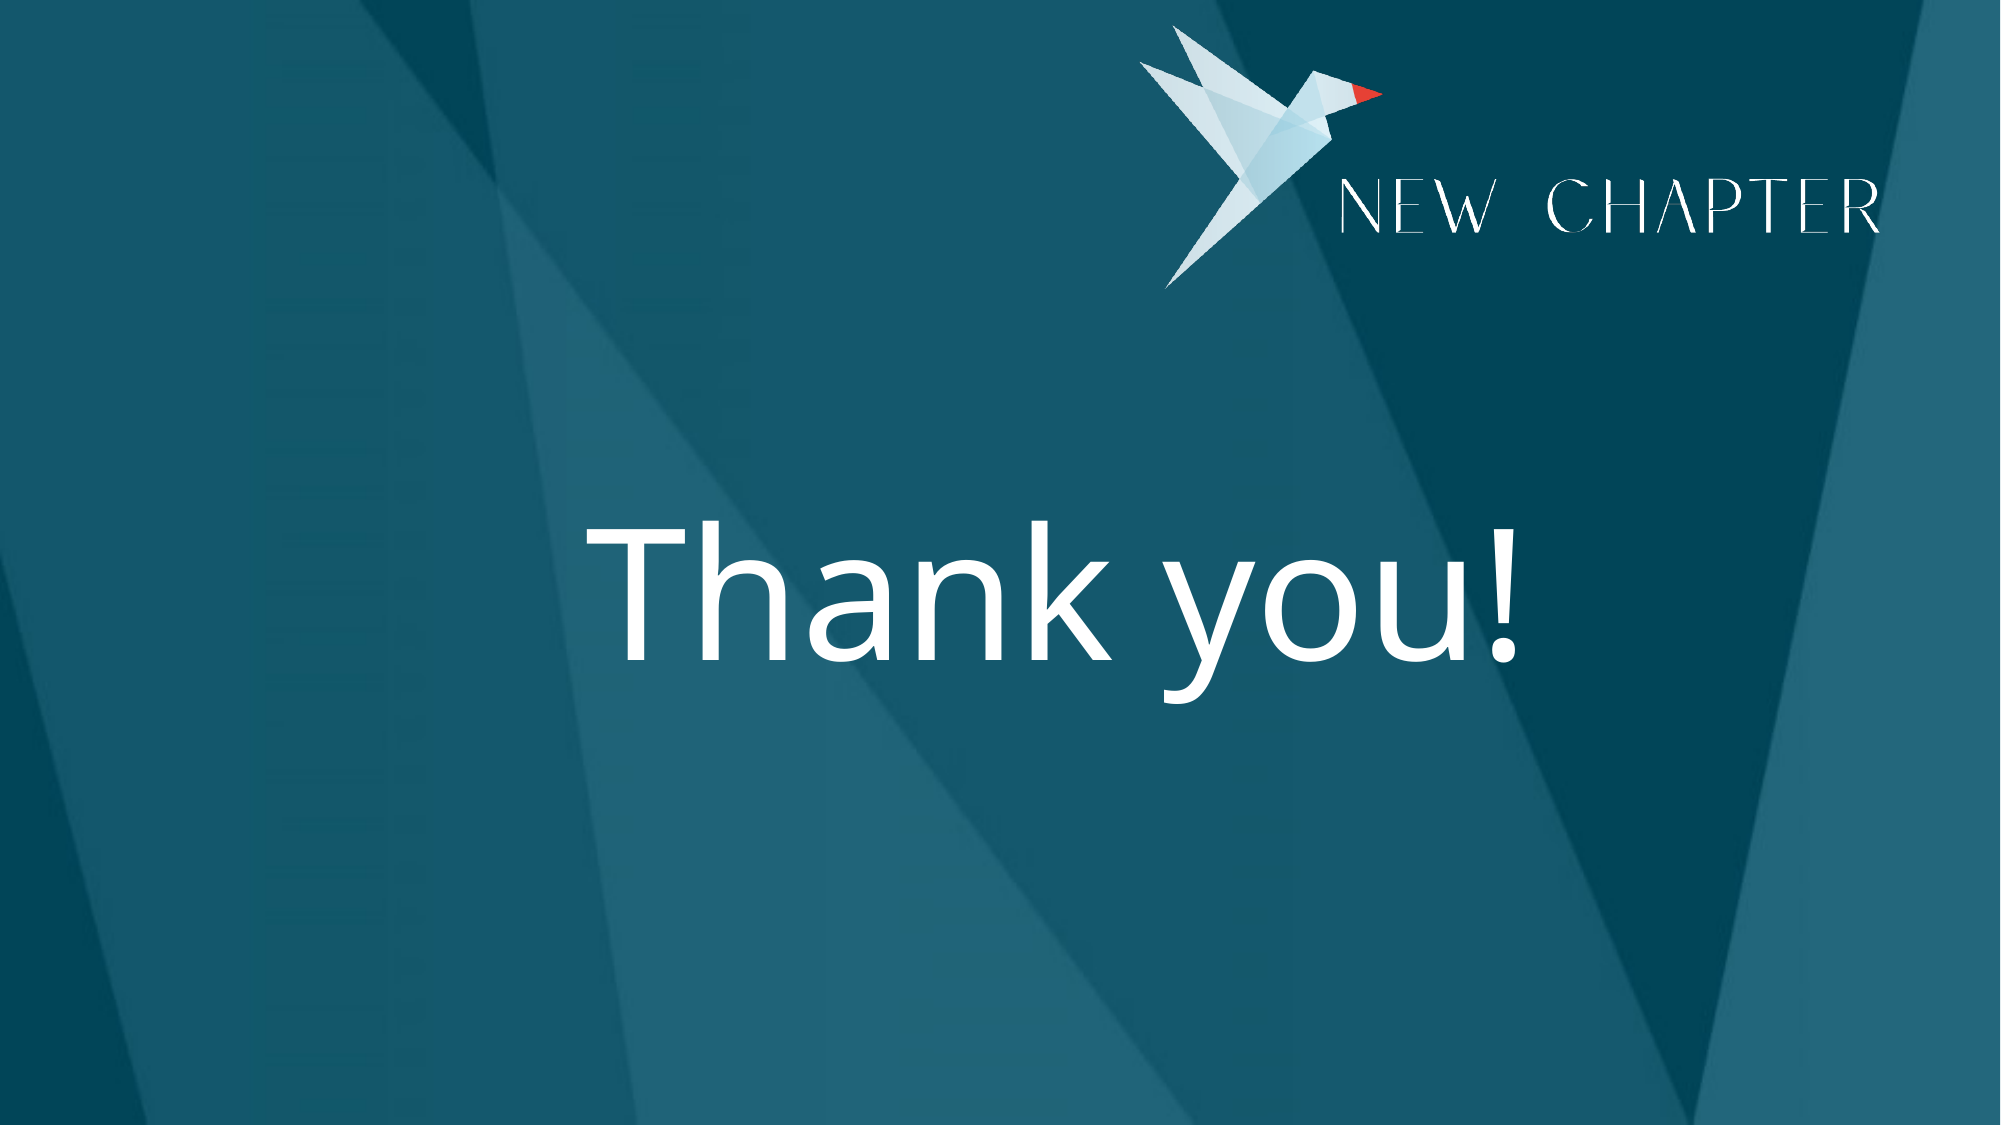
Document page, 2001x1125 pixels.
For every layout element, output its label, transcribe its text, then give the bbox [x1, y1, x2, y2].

picture [1436, 181, 1457, 232]
text_box Thank you! [360, 469, 1755, 705]
picture [1731, 181, 1741, 208]
picture [1342, 179, 1379, 232]
picture [1866, 182, 1877, 206]
picture [1709, 179, 1713, 232]
picture [1574, 180, 1586, 186]
picture [1674, 180, 1695, 232]
picture [1801, 180, 1805, 232]
picture [1548, 191, 1565, 231]
picture [0, 0, 1688, 1125]
picture [1694, 0, 2001, 1125]
picture [1640, 180, 1644, 232]
picture [1464, 197, 1480, 232]
